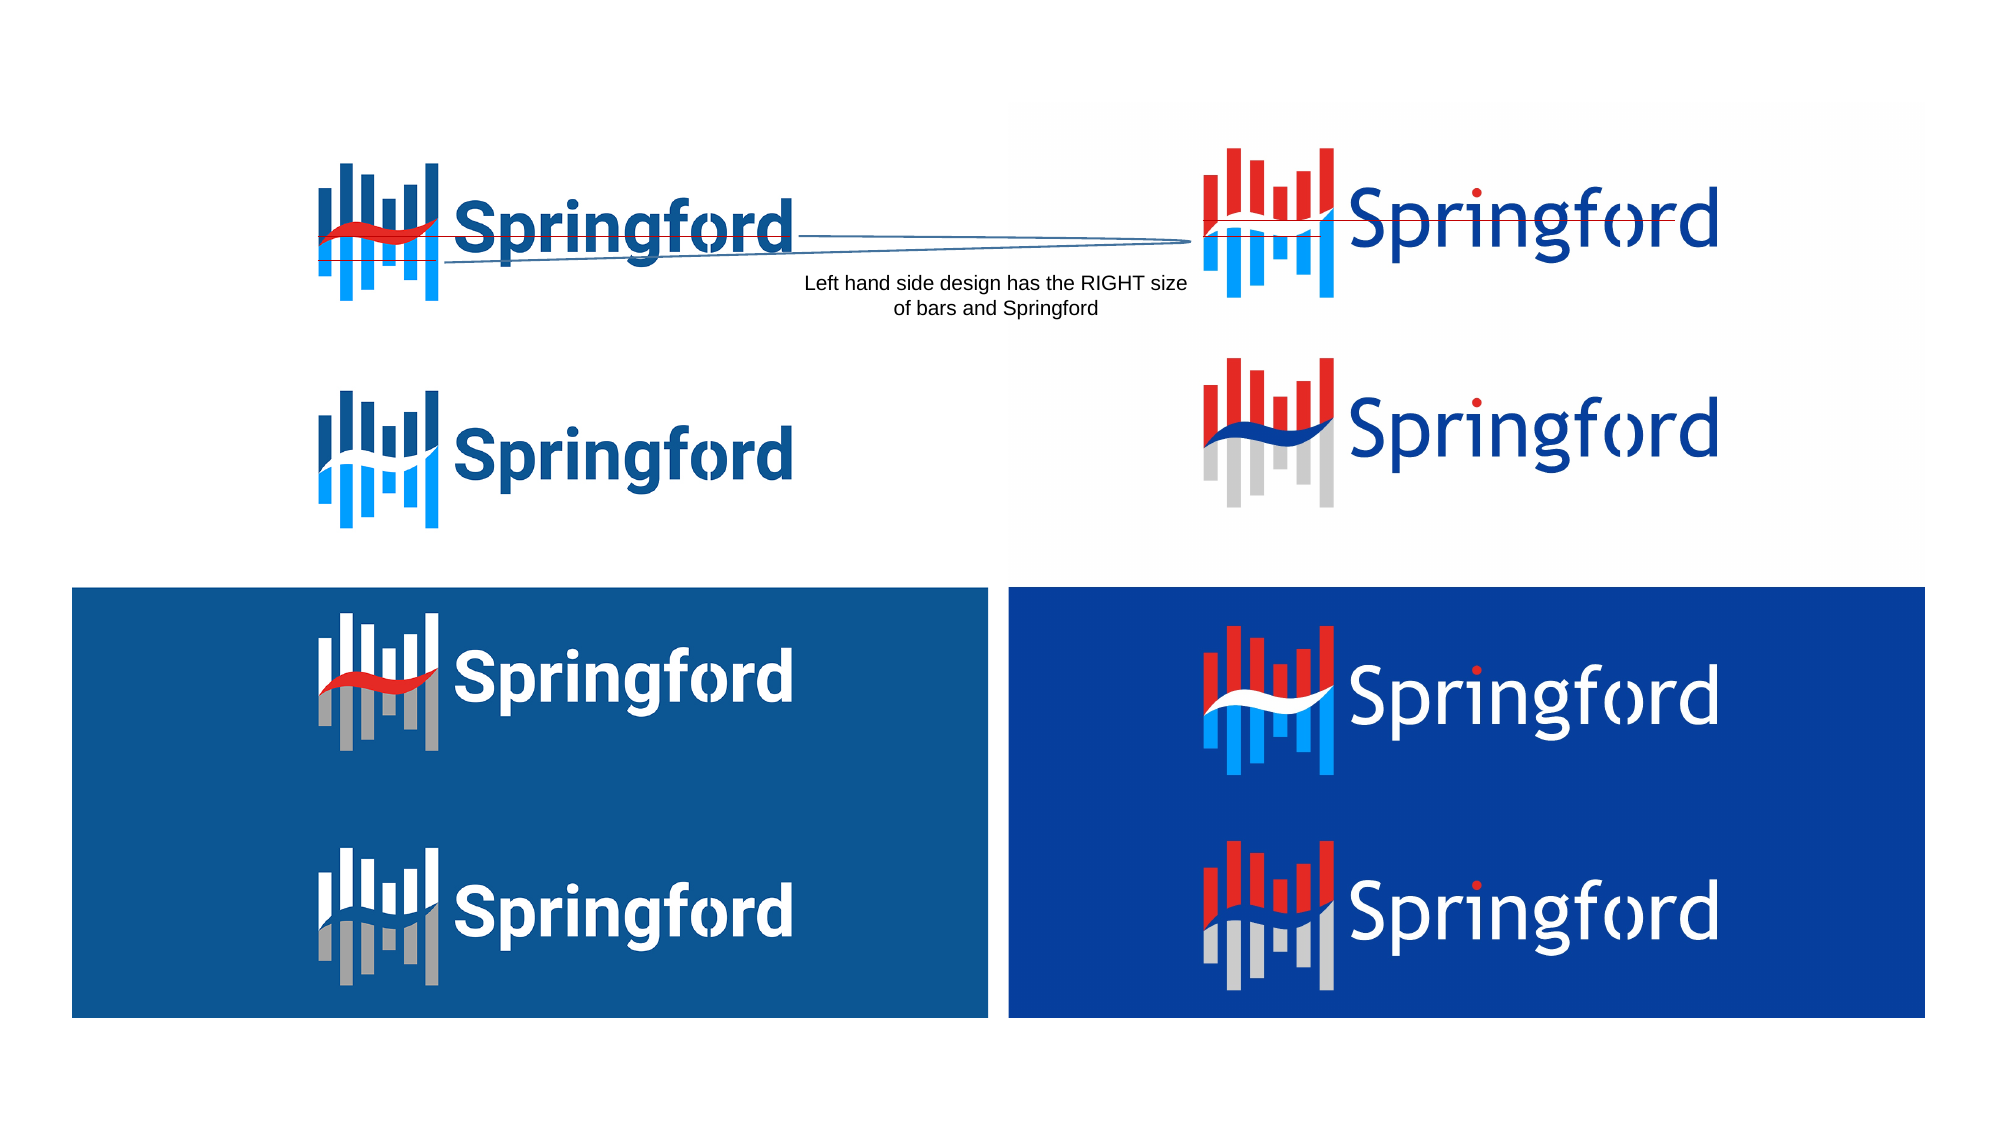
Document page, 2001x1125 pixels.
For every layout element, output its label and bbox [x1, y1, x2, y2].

picture [1008, 102, 1925, 1018]
text_box [989, 236, 1008, 250]
picture [71, 102, 989, 1018]
text_box [989, 262, 1008, 328]
